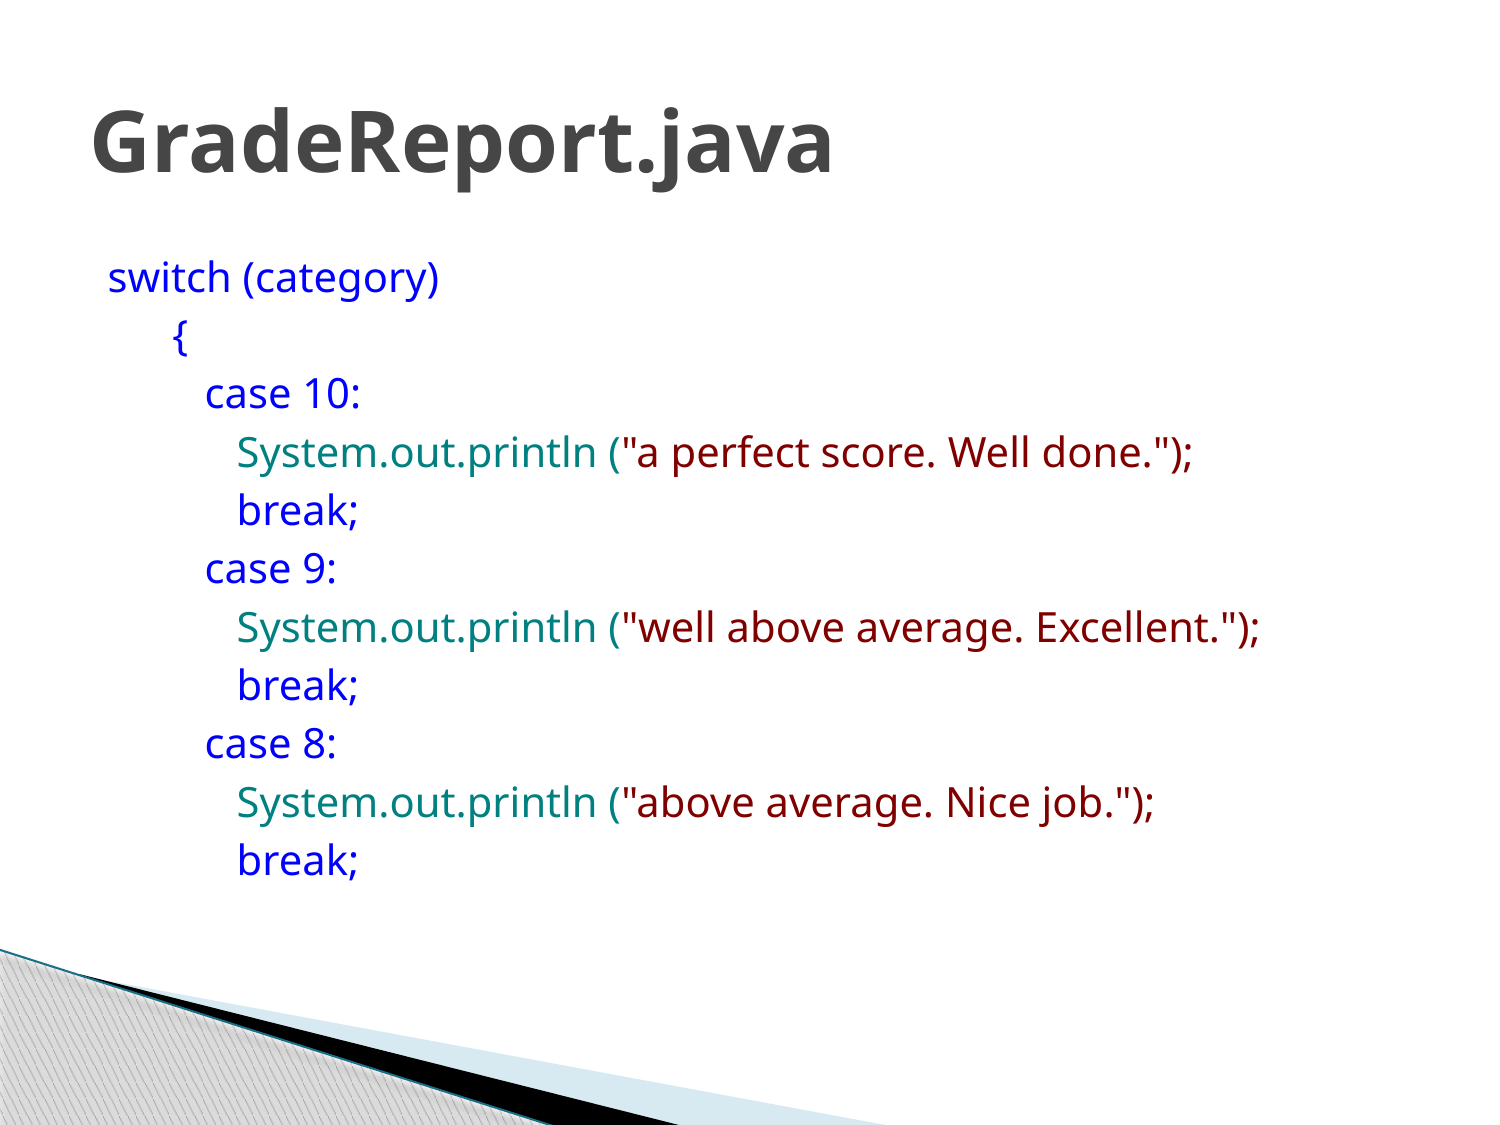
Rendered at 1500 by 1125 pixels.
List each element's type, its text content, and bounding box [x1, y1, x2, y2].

list switch (category) { case 10: System.out.println ("a perfect score. Well done."); break; case 9: System.out.println ("well above average. Excellent."); break; case 8: System.out.println ("above average. Nice job."); break; [75, 243, 1425, 986]
title GradeReport.java [75, 45, 1425, 233]
